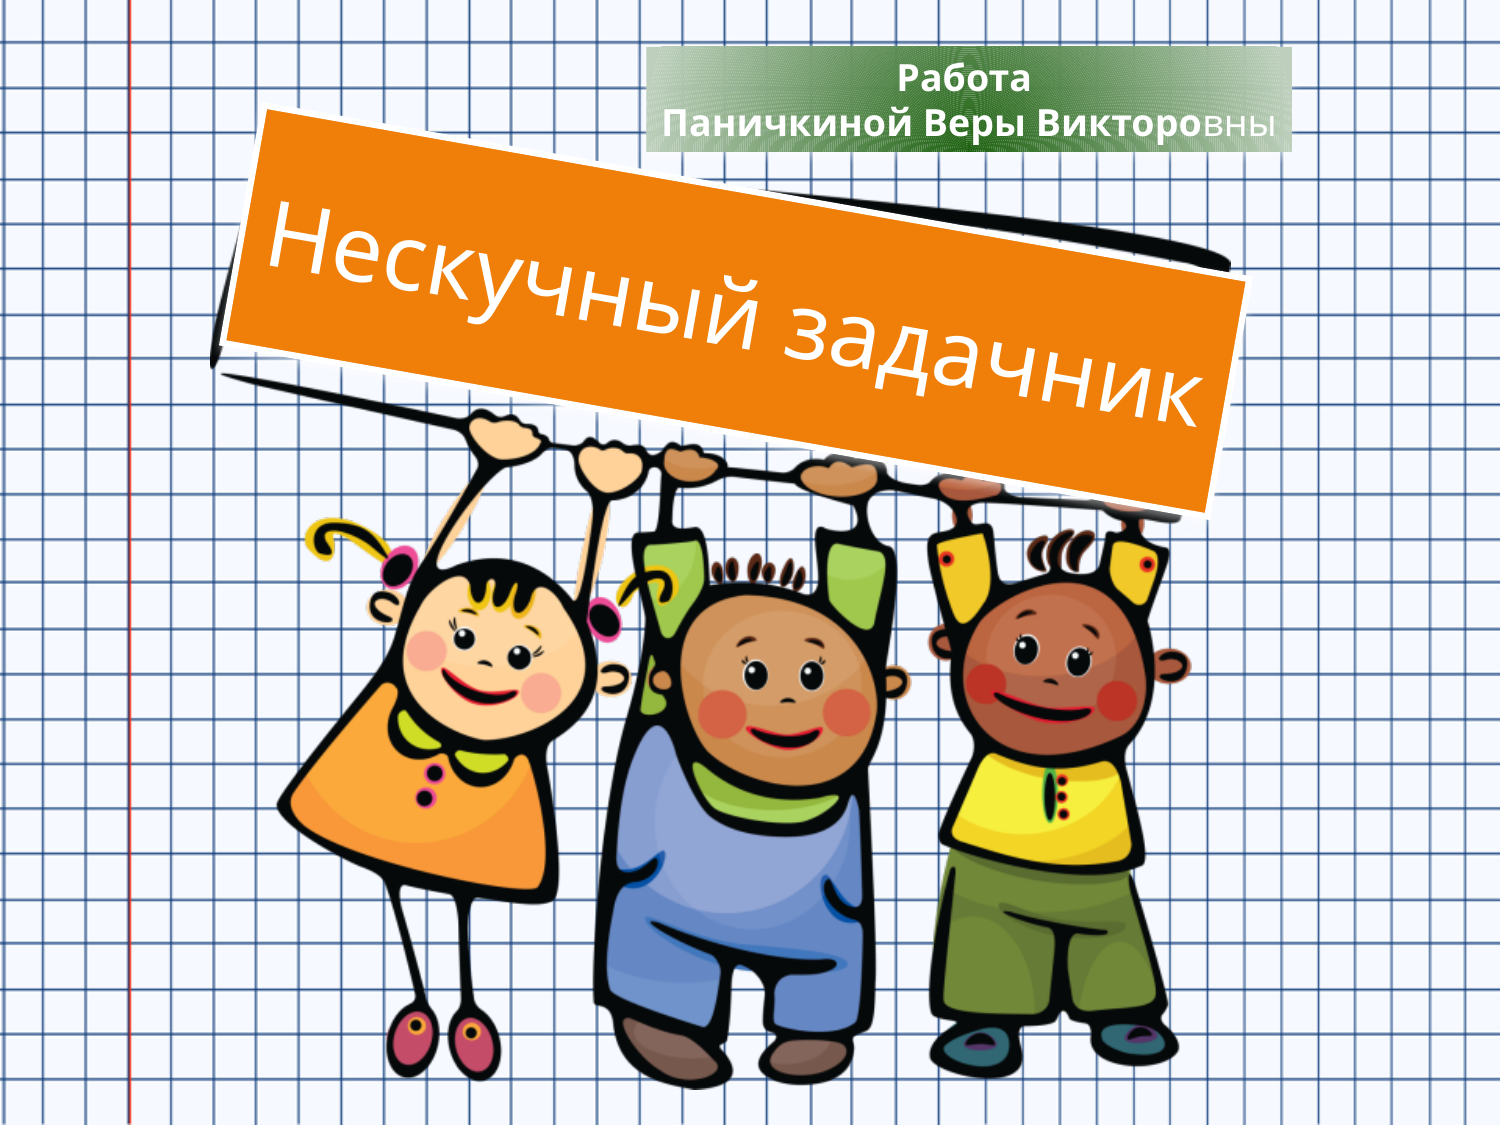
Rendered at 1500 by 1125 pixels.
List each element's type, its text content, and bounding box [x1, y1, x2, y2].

text_box Работа Паничкиной Веры Викторовны [646, 46, 1292, 152]
title Нескучный задачник [219, 101, 1253, 521]
picture [0, 0, 1500, 1125]
